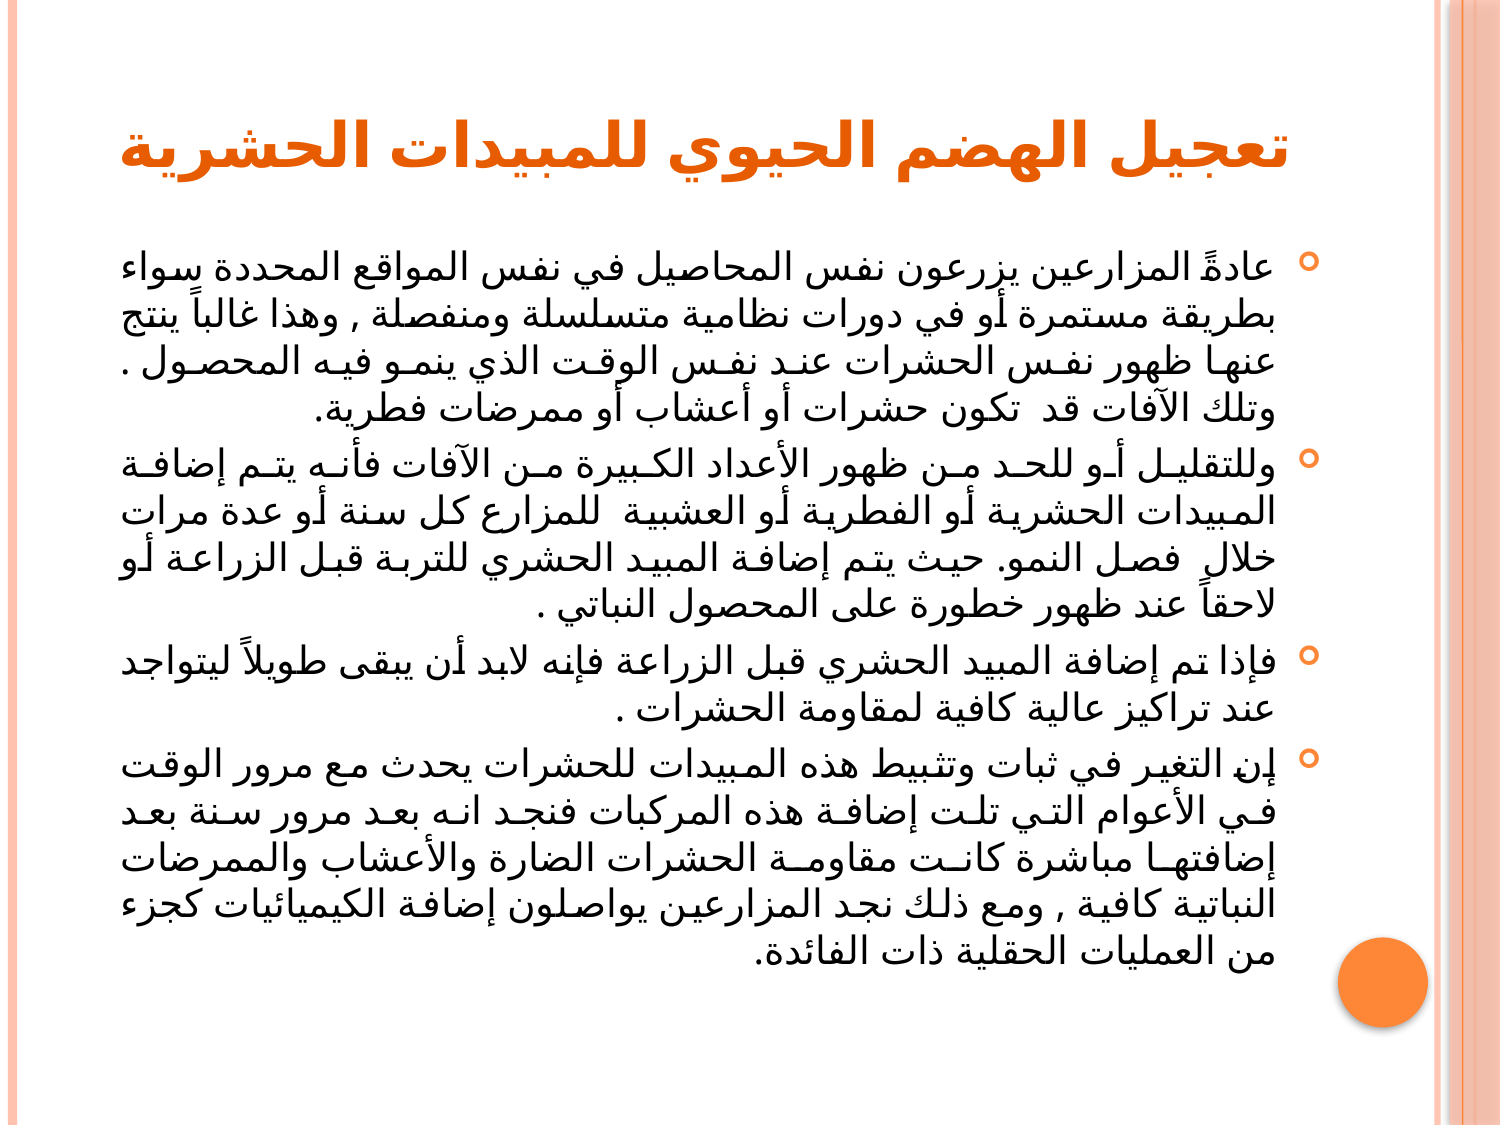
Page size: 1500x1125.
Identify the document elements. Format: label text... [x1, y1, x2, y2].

title تعجيل الهضم الحيوي للمبيدات الحشرية [93, 0, 1319, 188]
list عادةً المزارعين يزرعون نفس المحاصيل في نفس المواقع المحددة سواء بطريقة مستمرة أو في دورات نظامية متسلسلة ومنفصلة , وهذا غالباً ينتج عنها ظهور نفس الحشرات عند نفس الوقت الذي ينمو فيه المحصول . وتلك الآفات قد تكون حشرات أو أعشاب أو ممرضات فطرية. وللتقليل أو للحد من ظهور الأعداد الكبيرة من الآفات فأنه يتم إضافة المبيدات الحشرية أو الفطرية أو العشبية للمزارع كل سنة أو عدة مرات خلال فصل النمو. حيث يتم إضافة المبيد الحشري للتربة قبل الزراعة أو لاحقاً عند ظهور خطورة على المحصول النباتي . فإذا تم إضافة المبيد الحشري قبل الزراعة فإنه لابد أن يبقى طويلاً ليتواجد عند تراكيز عالية كافية لمقاومة الحشرات . إن التغير في ثبات وتثبيط هذه المبيدات للحشرات يحدث مع مرور الوقت في الأعوام التي تلت إضافة هذه المركبات فنجد انه بعد مرور سنة بعد إضافتها مباشرة كانت مقاومة الحشرات الضارة والأعشاب والممرضات النباتية كافية , ومع ذلك نجد المزارعين يواصلون إضافة الكيميائيات كجزء من العمليات الحقلية ذات الفائدة. [105, 234, 1331, 1034]
